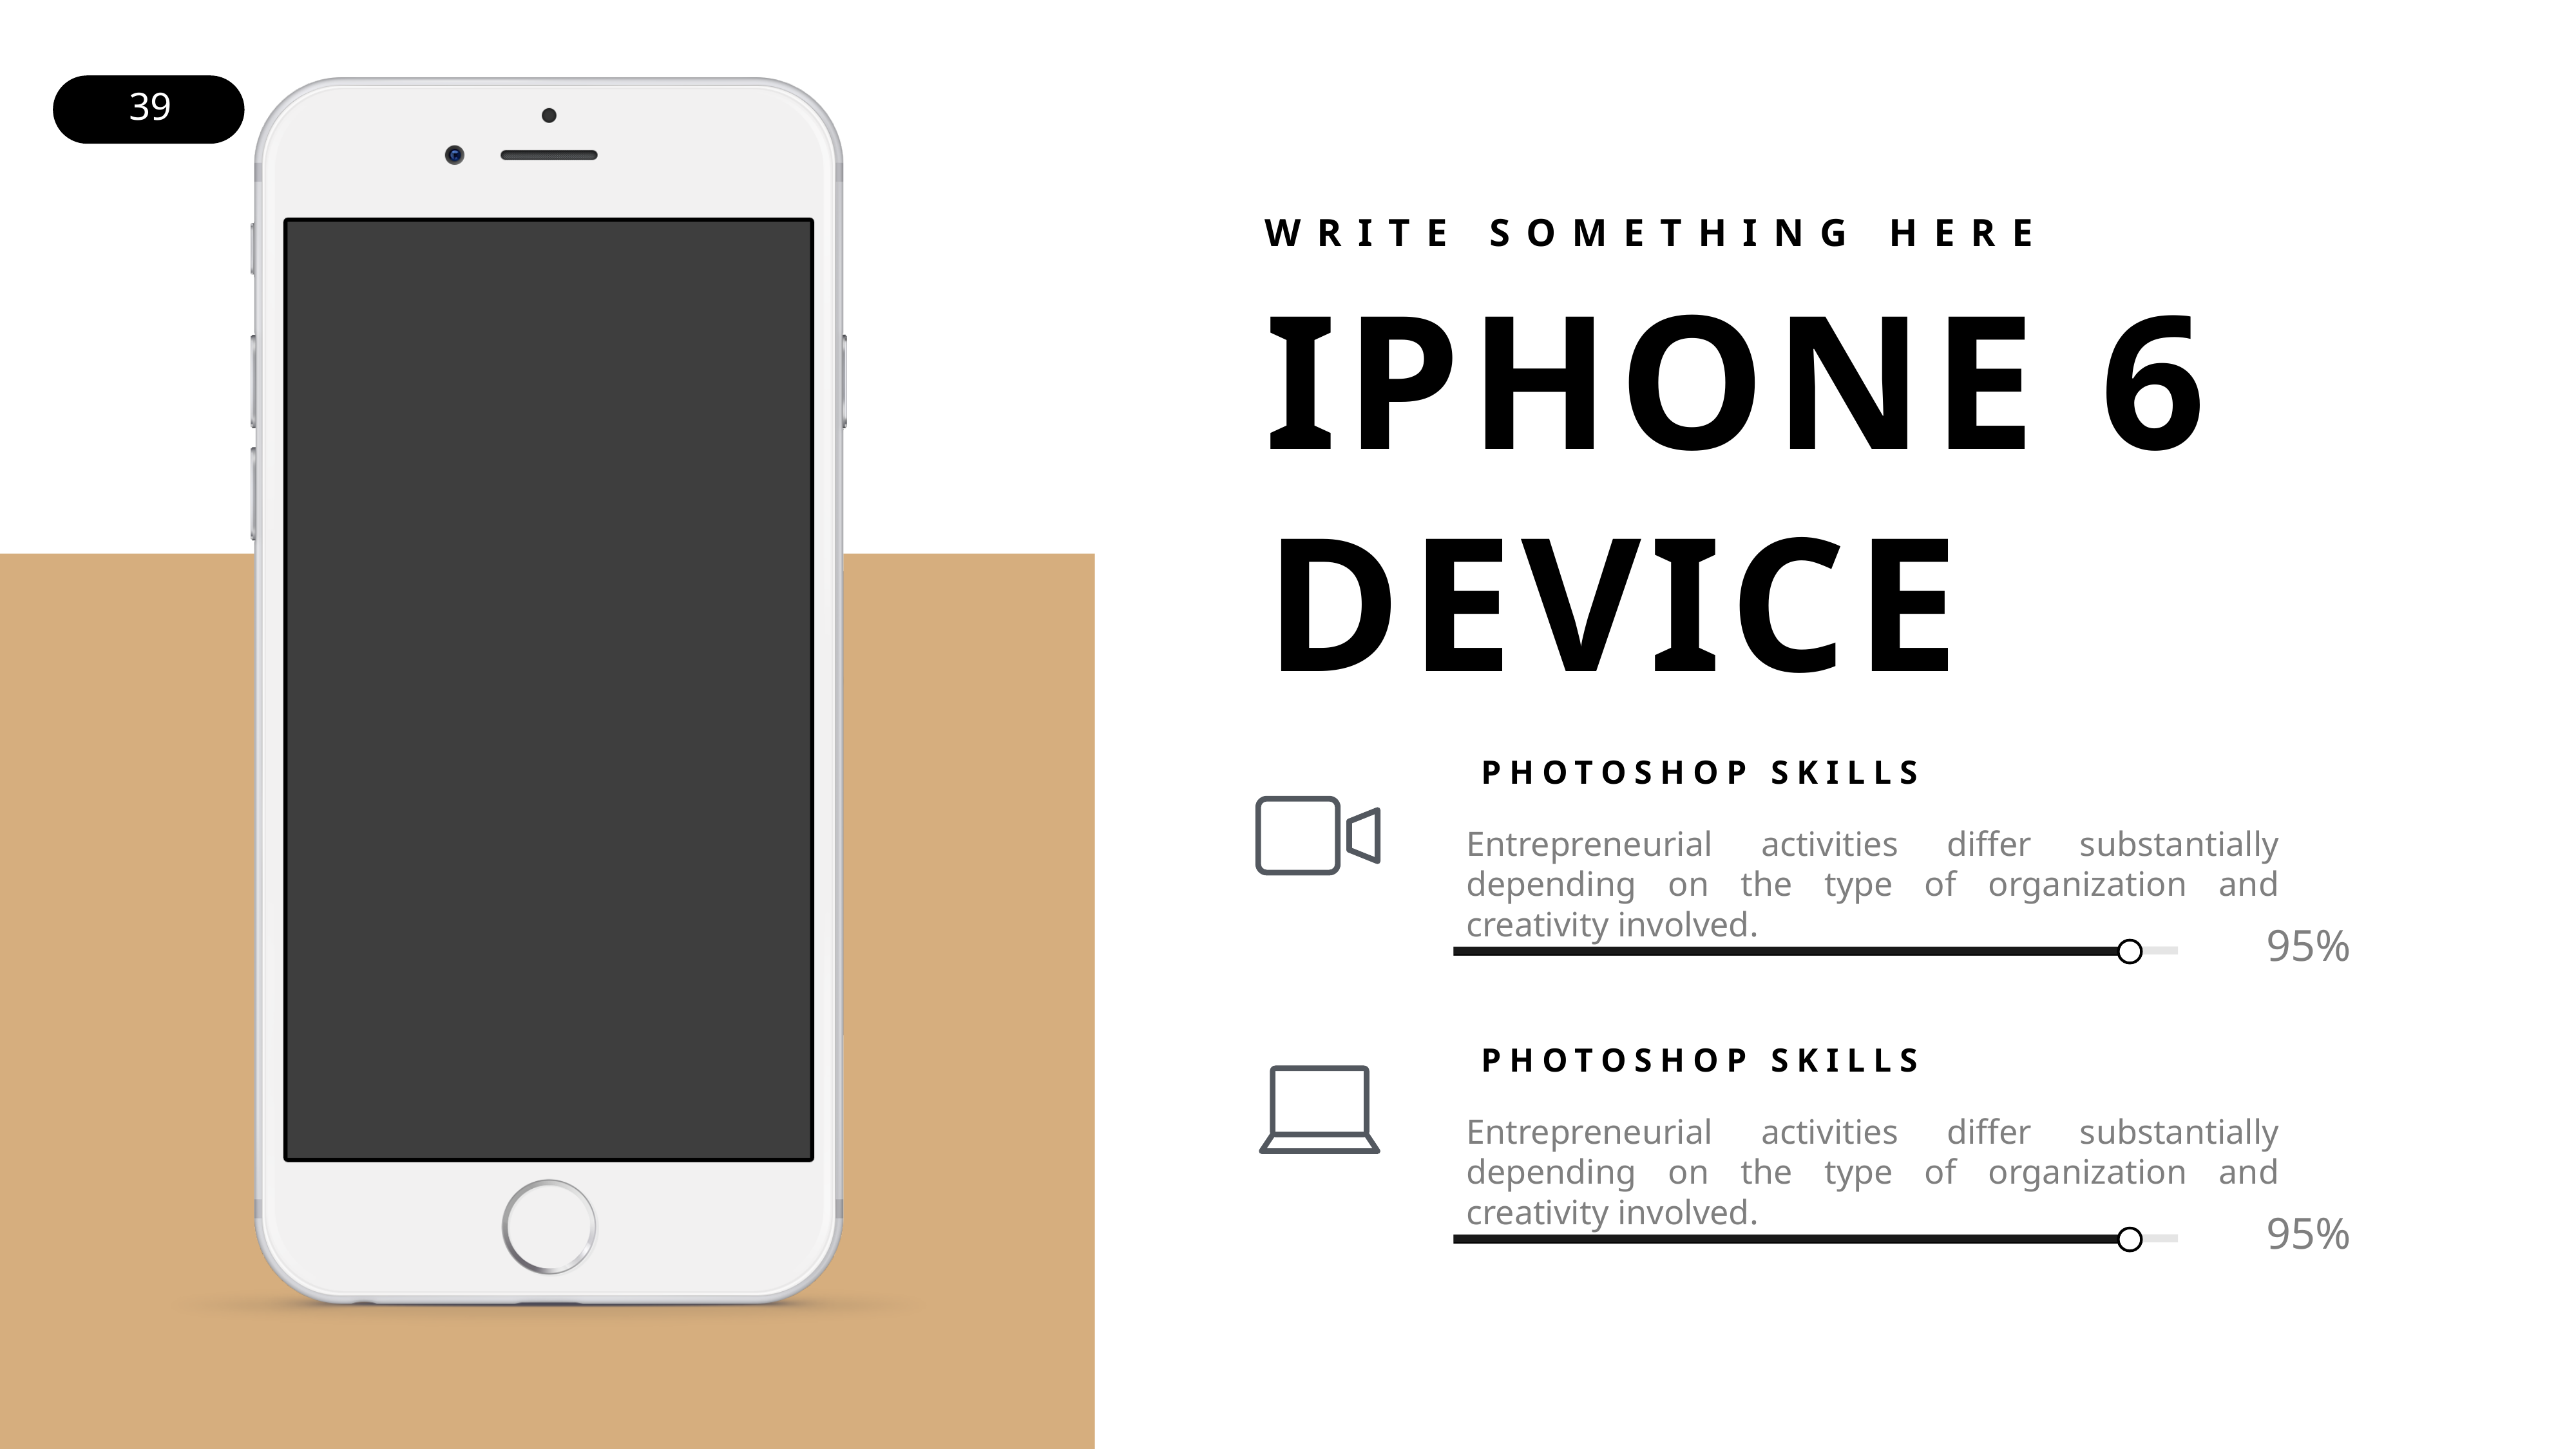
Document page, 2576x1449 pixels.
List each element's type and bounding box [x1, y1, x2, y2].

text_box [0, 553, 1096, 1449]
picture [113, 0, 993, 1385]
text_box [1255, 181, 2371, 1268]
